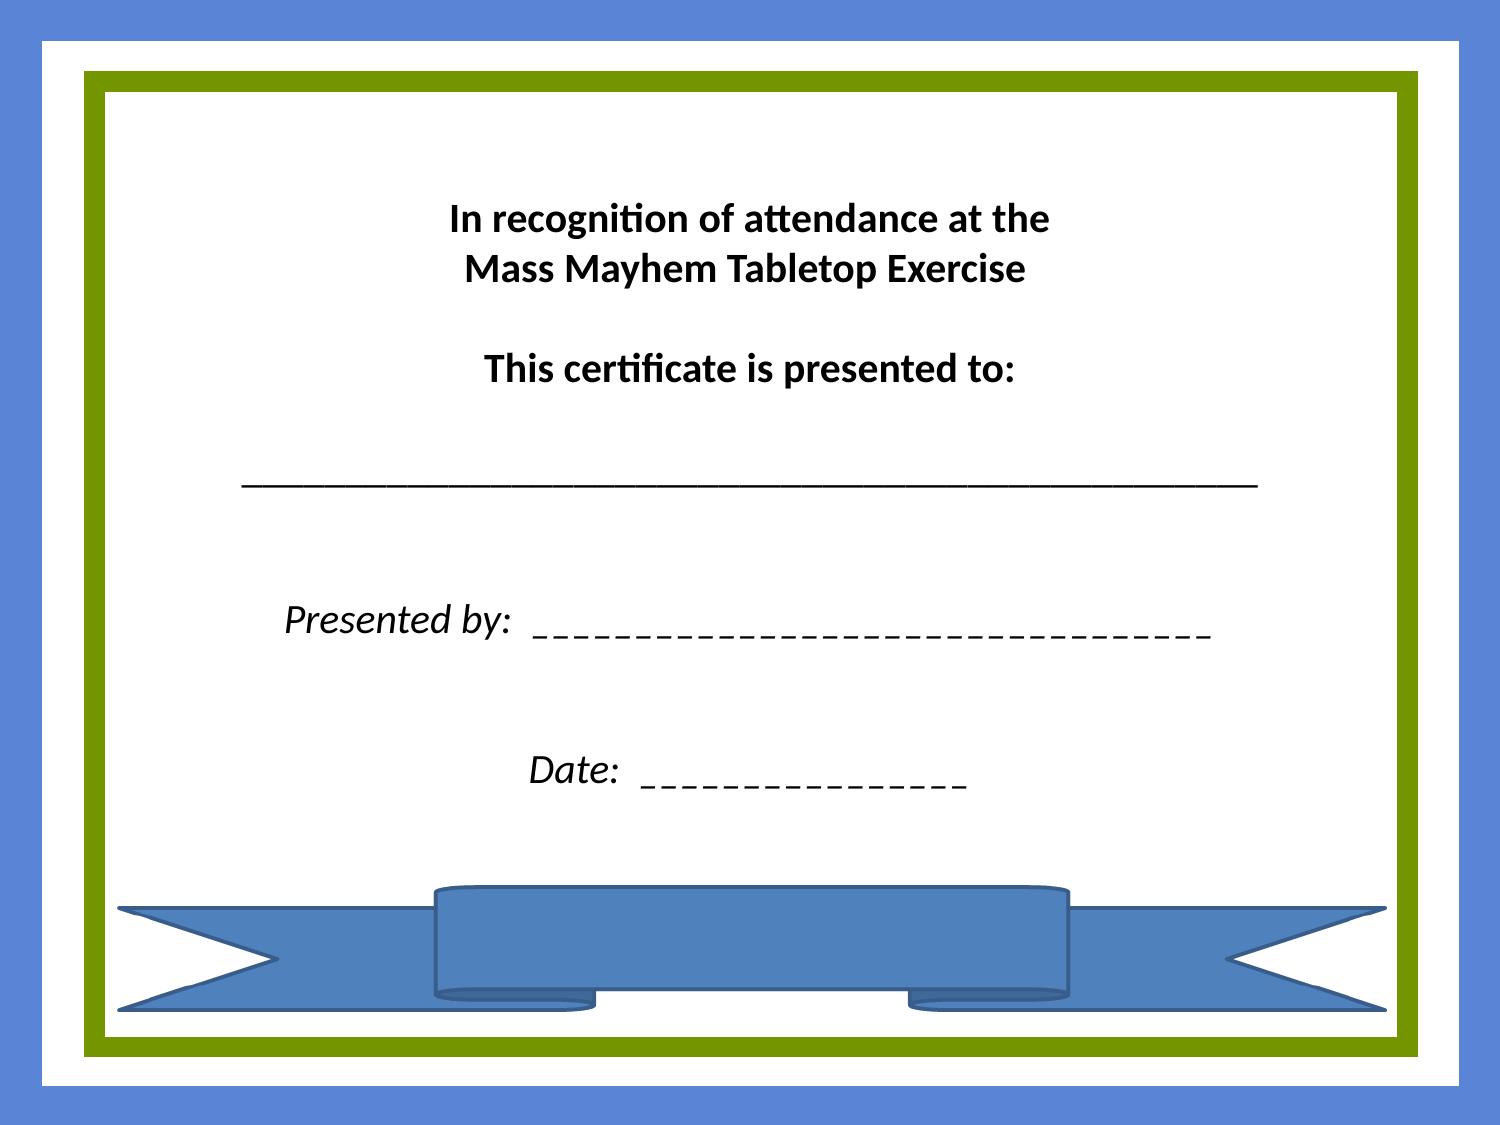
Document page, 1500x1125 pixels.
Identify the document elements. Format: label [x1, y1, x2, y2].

list [0, 0, 1500, 1125]
